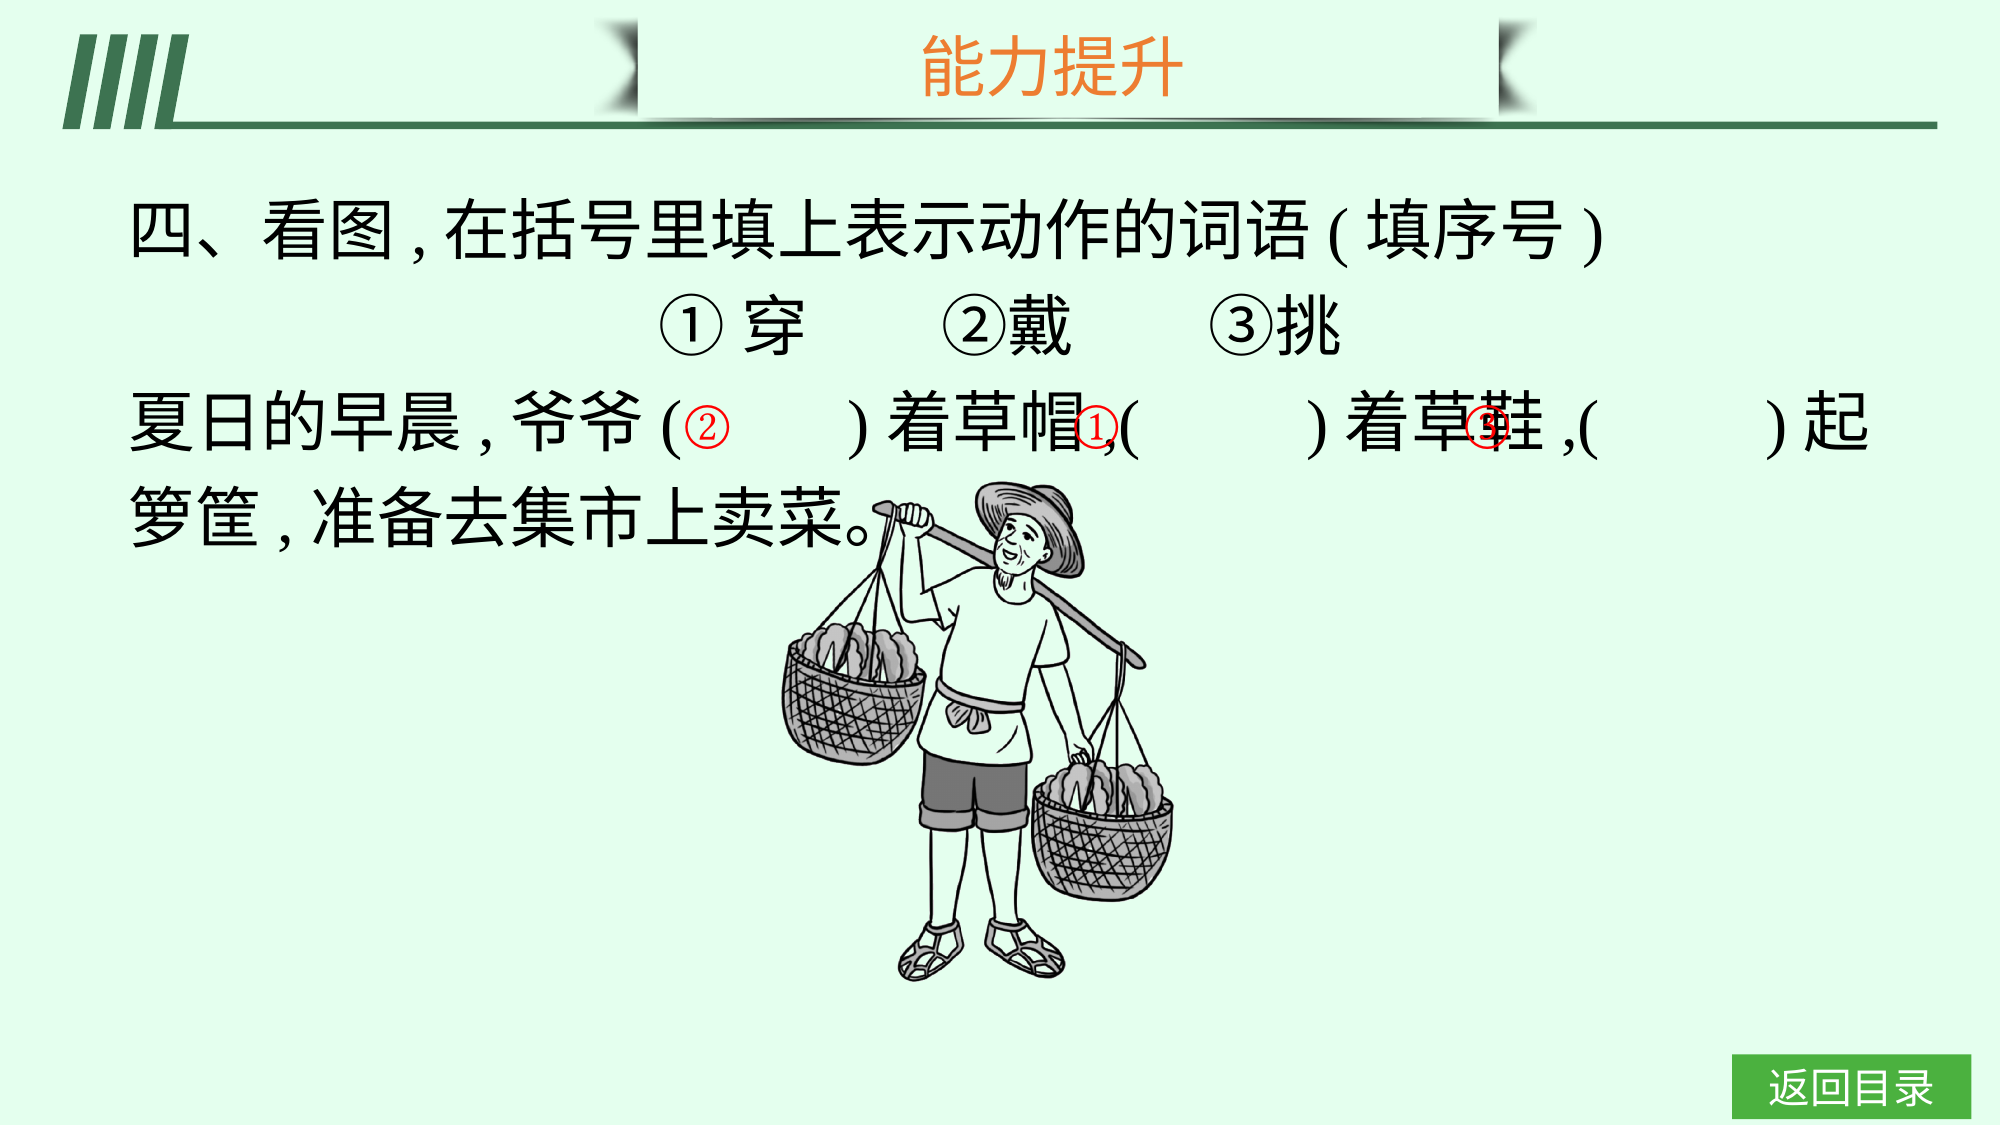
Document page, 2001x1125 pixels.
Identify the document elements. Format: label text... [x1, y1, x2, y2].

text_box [62, 34, 1938, 130]
text_box ③ [1447, 358, 1529, 470]
text_box ① [1056, 358, 1137, 463]
picture [756, 463, 1191, 1000]
text_box ② [668, 358, 749, 470]
text_box 四、看图,在括号里填上表示动作的词语(填序号) ①穿 ②戴 ③挑 夏日的早晨,爷爷( )着草帽,( )着草鞋,( )起箩筐,准备去集市上卖菜。 [113, 164, 1887, 564]
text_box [594, 16, 1537, 127]
